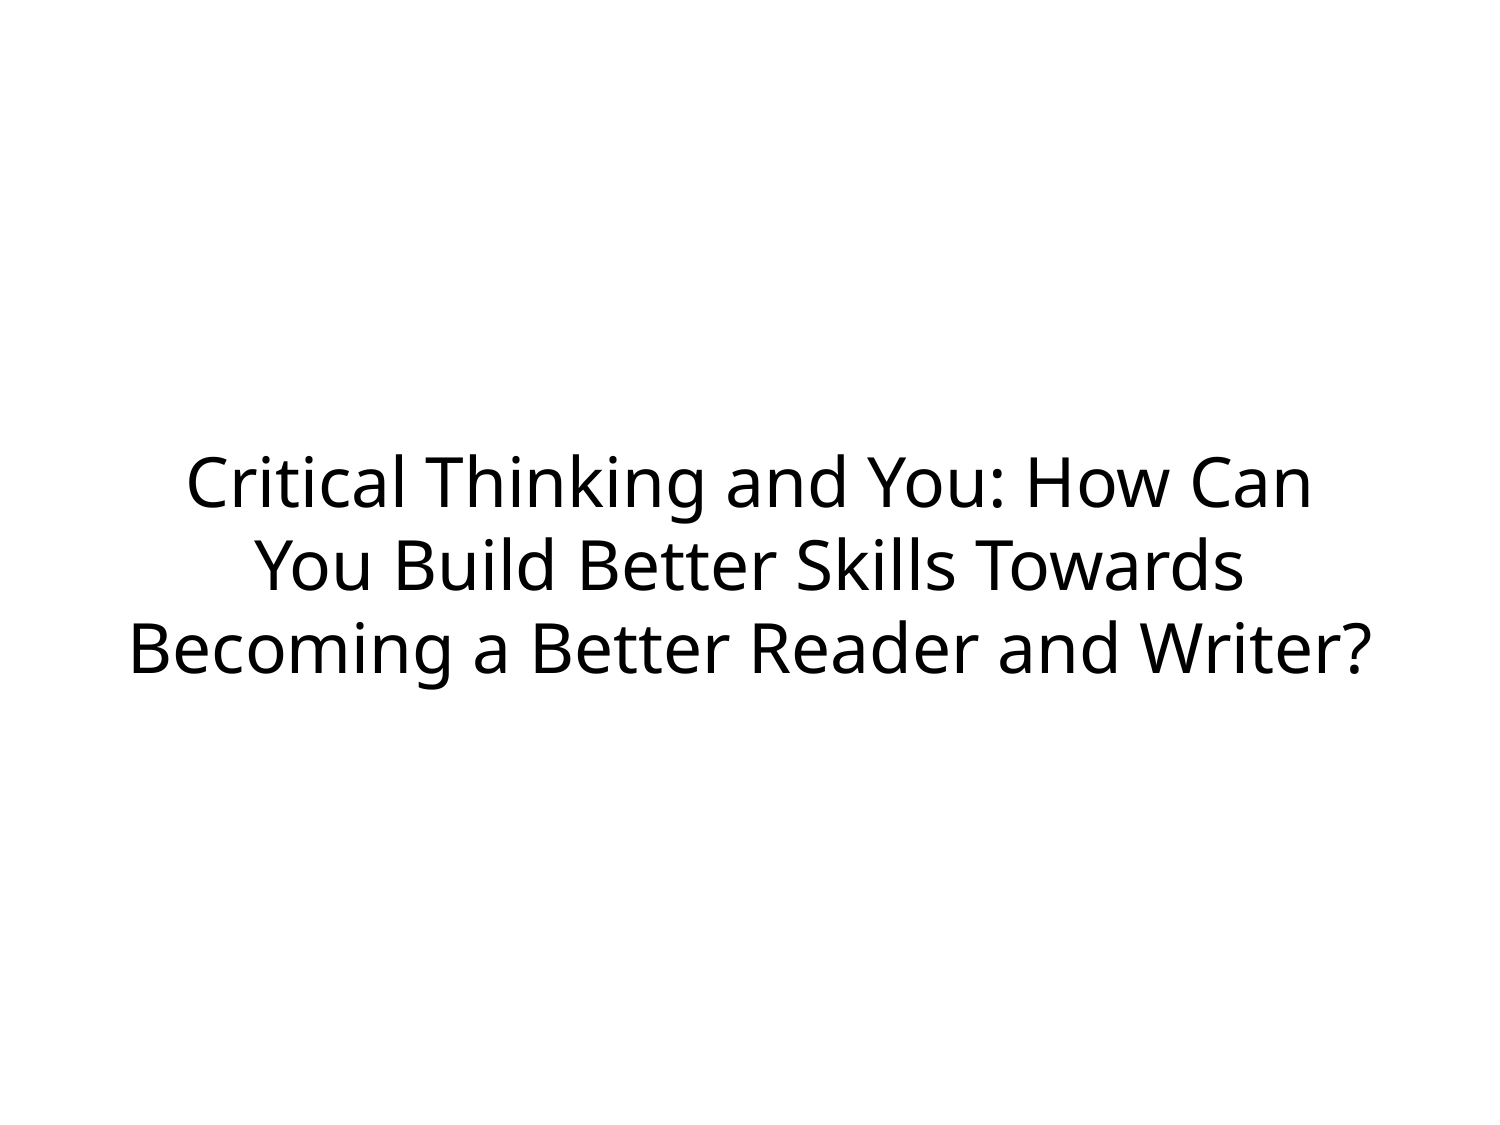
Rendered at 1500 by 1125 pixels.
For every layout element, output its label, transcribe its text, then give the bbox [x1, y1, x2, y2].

title Critical Thinking and You: How Can You Build Better Skills Towards Becoming a Better Reader and Writer? [112, 428, 1388, 698]
